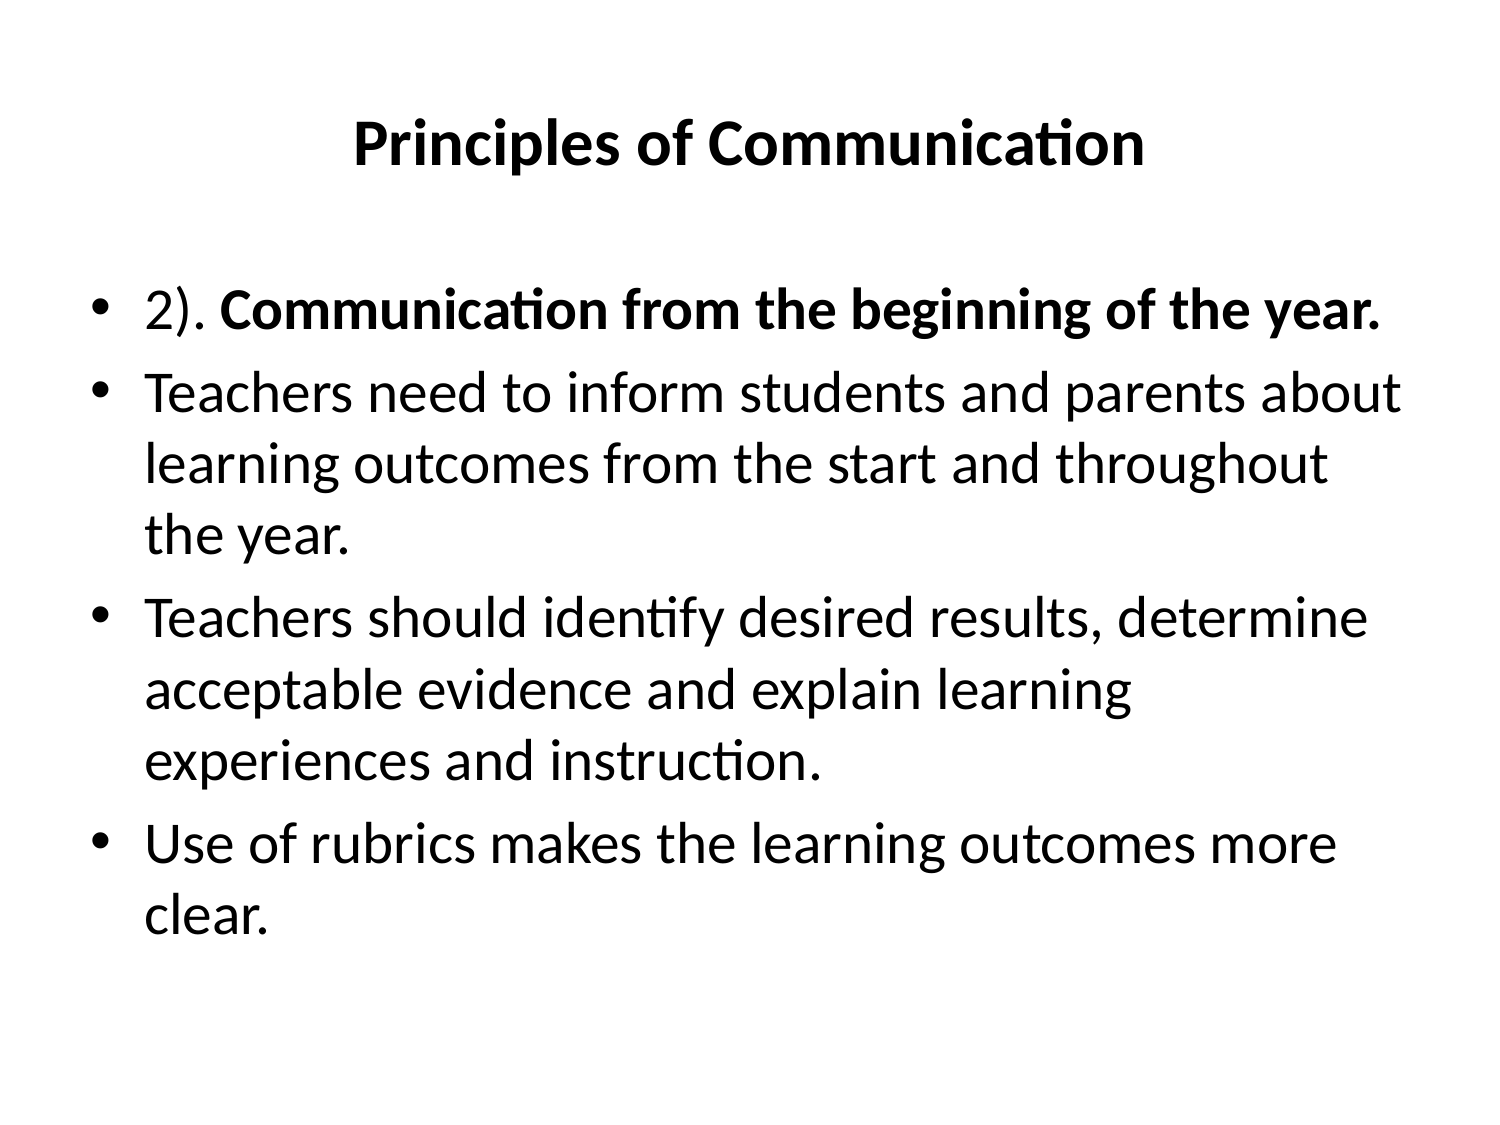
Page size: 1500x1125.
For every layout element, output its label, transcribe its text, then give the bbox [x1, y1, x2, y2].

title Principles of Communication [75, 45, 1425, 233]
list 2). Communication from the beginning of the year. Teachers need to inform students and parents about learning outcomes from the start and throughout the year. Teachers should identify desired results, determine acceptable evidence and explain learning experiences and instruction. Use of rubrics makes the learning outcomes more clear. [75, 262, 1425, 1005]
